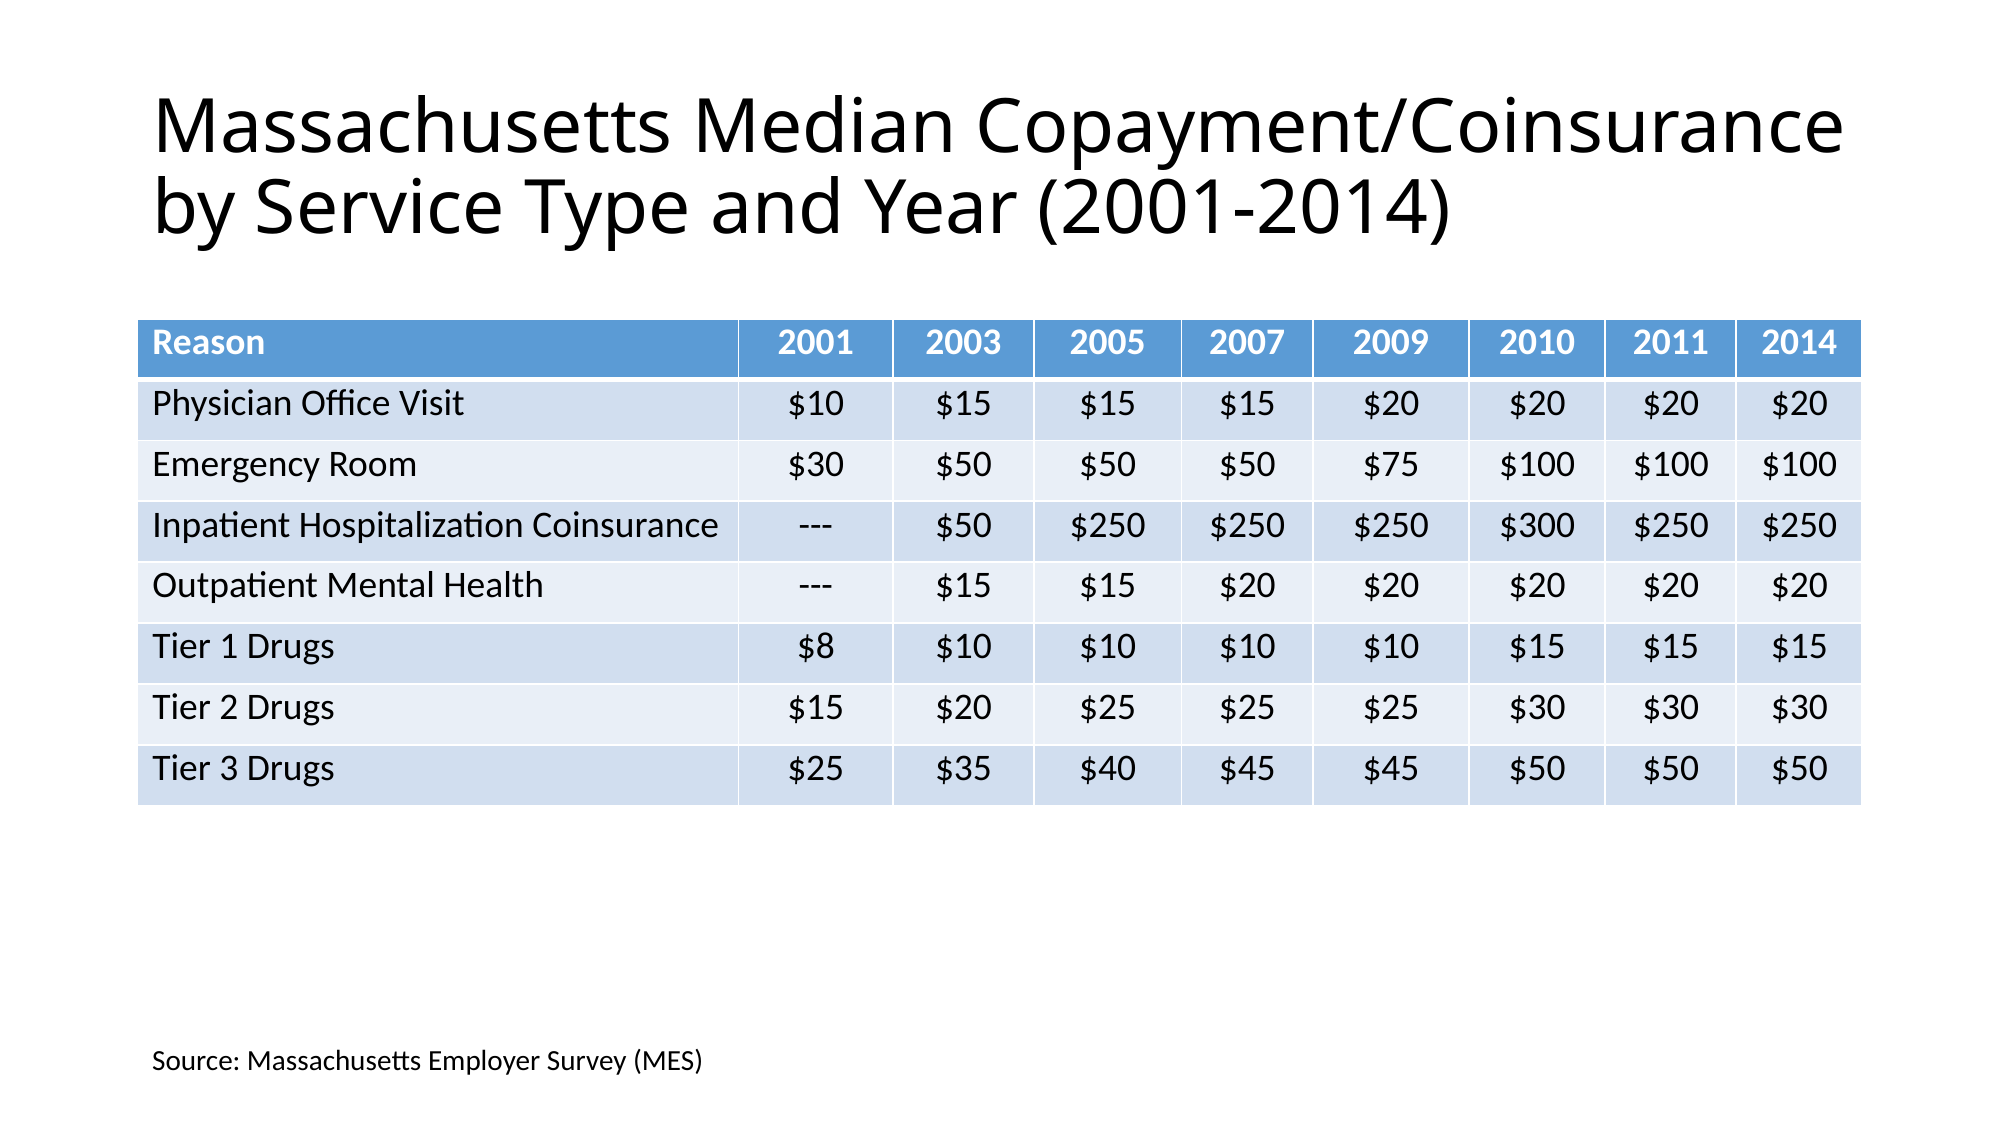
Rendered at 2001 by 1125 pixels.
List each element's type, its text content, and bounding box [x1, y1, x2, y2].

table_cell $250 [1737, 502, 1861, 561]
table_cell Physician Office Visit [138, 382, 738, 440]
title Massachusetts Median Copayment/Coinsurance by Service Type and Year (2001-2014) [137, 59, 1863, 278]
table_cell $15 [1182, 382, 1312, 440]
table_cell $300 [1470, 502, 1604, 561]
table_header Reason [138, 320, 738, 377]
table_cell $50 [1035, 441, 1181, 500]
table_cell $20 [1606, 563, 1735, 622]
table_cell Inpatient Hospitalization Coinsurance [138, 502, 738, 561]
table_cell $30 [1606, 685, 1735, 744]
table_cell $15 [1606, 624, 1735, 683]
table_cell $50 [1470, 746, 1604, 805]
table_cell $10 [1182, 624, 1312, 683]
table_cell $10 [1314, 624, 1468, 683]
table_cell $15 [739, 685, 892, 744]
table_cell $25 [739, 746, 892, 805]
table_cell $35 [894, 746, 1033, 805]
table_cell $15 [1035, 563, 1181, 622]
table_cell $20 [894, 685, 1033, 744]
table_cell $75 [1314, 441, 1468, 500]
table_cell $30 [739, 441, 892, 500]
table_cell Tier 2 Drugs [138, 685, 738, 744]
table_cell $15 [894, 563, 1033, 622]
table_cell $15 [1470, 624, 1604, 683]
table_cell $8 [739, 624, 892, 683]
table_cell $20 [1737, 382, 1861, 440]
table_cell $30 [1737, 685, 1861, 744]
table_cell $10 [1035, 624, 1181, 683]
table_header 2005 [1035, 320, 1181, 377]
table_cell $15 [894, 382, 1033, 440]
table_cell $250 [1182, 502, 1312, 561]
table_header 2010 [1470, 320, 1604, 377]
table_cell $15 [1737, 624, 1861, 683]
table_cell $20 [1606, 382, 1735, 440]
table_cell Tier 3 Drugs [138, 746, 738, 805]
table_cell $250 [1314, 502, 1468, 561]
table_header 2014 [1737, 320, 1861, 377]
table_cell $25 [1035, 685, 1181, 744]
table_cell $50 [1737, 746, 1861, 805]
table_cell $20 [1314, 382, 1468, 440]
table_cell $10 [894, 624, 1033, 683]
table_cell Outpatient Mental Health [138, 563, 738, 622]
table_cell $10 [739, 382, 892, 440]
table_cell $20 [1314, 563, 1468, 622]
table_cell $20 [1470, 382, 1604, 440]
table_cell Tier 1 Drugs [138, 624, 738, 683]
table_cell $40 [1035, 746, 1181, 805]
table_cell $45 [1314, 746, 1468, 805]
table_header 2001 [739, 320, 892, 377]
table_cell --- [739, 563, 892, 622]
table_cell $100 [1470, 441, 1604, 500]
table_cell $15 [1035, 382, 1181, 440]
table_cell $250 [1606, 502, 1735, 561]
table_cell --- [739, 502, 892, 561]
table_cell $50 [1606, 746, 1735, 805]
table_cell $50 [894, 441, 1033, 500]
table_header 2009 [1314, 320, 1468, 377]
table_cell $100 [1606, 441, 1735, 500]
table_cell $50 [1182, 441, 1312, 500]
table_header 2011 [1606, 320, 1735, 377]
table_cell $25 [1182, 685, 1312, 744]
table_cell $20 [1470, 563, 1604, 622]
table_cell $25 [1314, 685, 1468, 744]
table_cell $30 [1470, 685, 1604, 744]
table_cell Emergency Room [138, 441, 738, 500]
table_cell $250 [1035, 502, 1181, 561]
table_cell $20 [1182, 563, 1312, 622]
table_cell $20 [1737, 563, 1861, 622]
text_box Source: Massachusetts Employer Survey (MES) [137, 1003, 1863, 1084]
table_header 2007 [1182, 320, 1312, 377]
table_cell $45 [1182, 746, 1312, 805]
table_header 2003 [894, 320, 1033, 377]
table_cell $50 [894, 502, 1033, 561]
table_cell $100 [1737, 441, 1861, 500]
